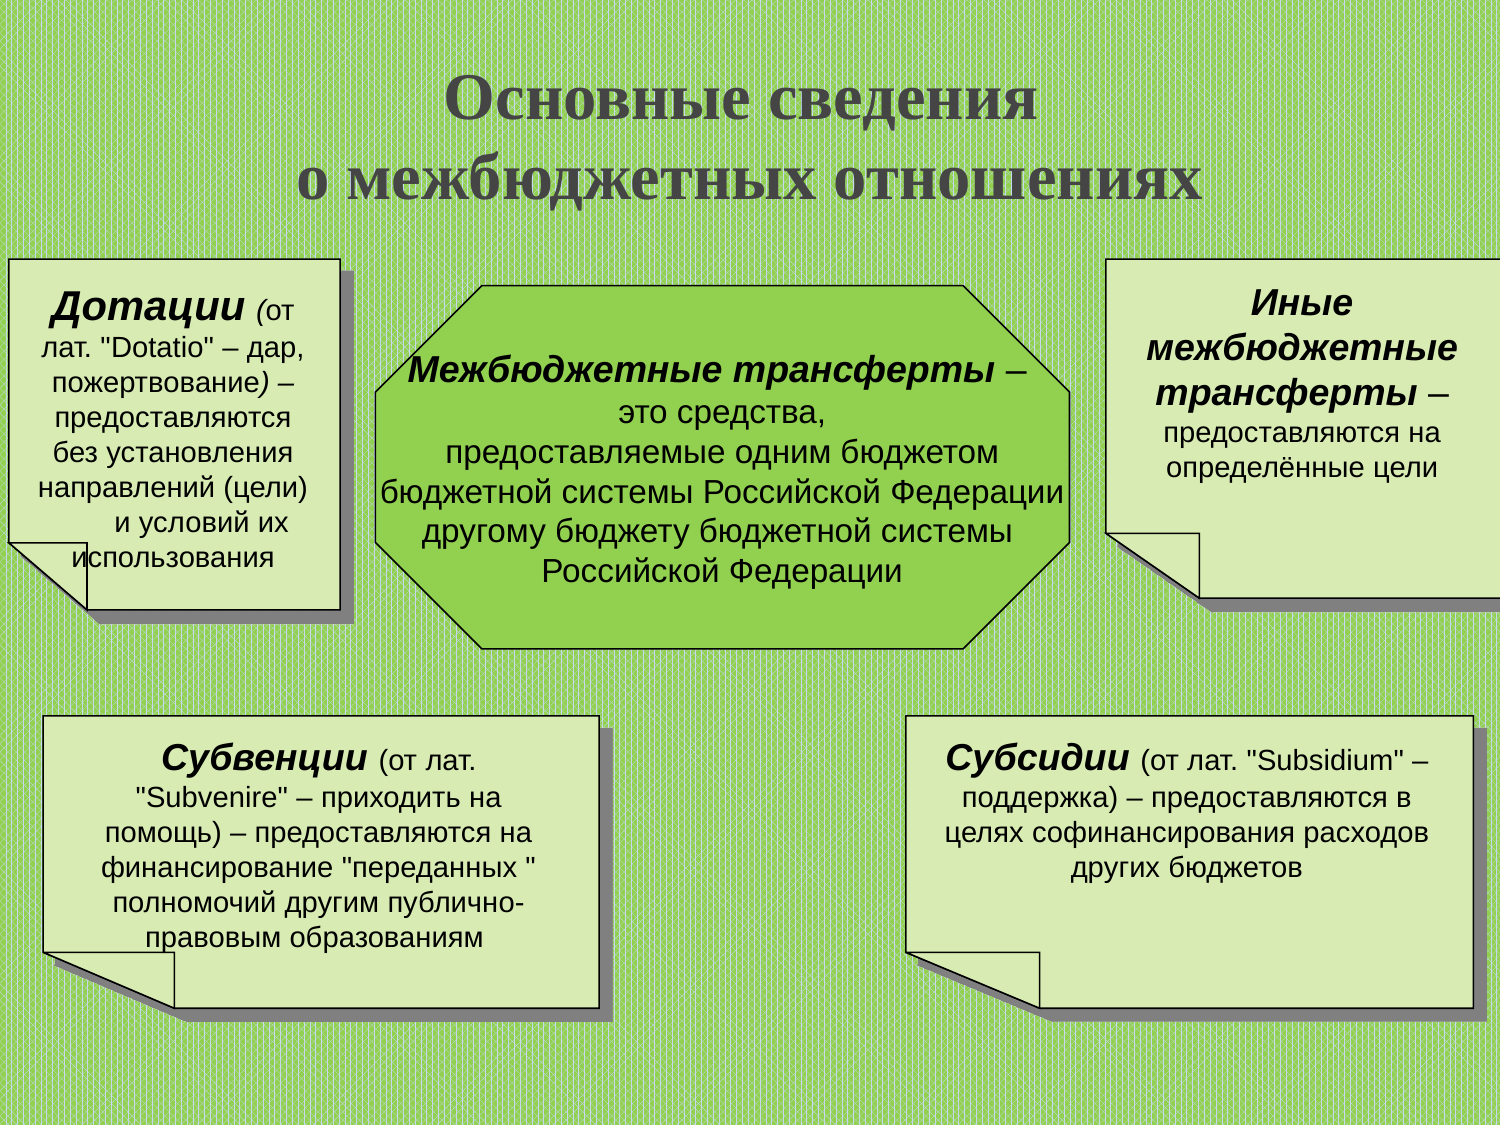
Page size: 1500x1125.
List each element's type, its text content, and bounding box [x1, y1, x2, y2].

text_box Дотации (от лат. "Dotatio" – дар, пожертвование) – предоставляются без установления направлений (цели) и условий их использования [8, 259, 341, 610]
text_box Иные межбюджетные трансферты – предоставляются на определённые цели [1105, 259, 1500, 599]
text_box Основные сведения о межбюджетных отношениях [193, 45, 1306, 234]
text_box Межбюджетные трансферты – это средства, предоставляемые одним бюджетом бюджетной системы Российской Федерации другому бюджету бюджетной системы Российской Федерации [375, 285, 1070, 649]
text_box Субвенции (от лат. "Subvenire" – приходить на помощь) – предоставляются на финансирование "переданных " полномочий другим публично-правовым образованиям [43, 715, 600, 1009]
text_box Субсидии (от лат. "Subsidium" – поддержка) – предоставляются в целях софинансирования расходов других бюджетов [905, 715, 1474, 1009]
